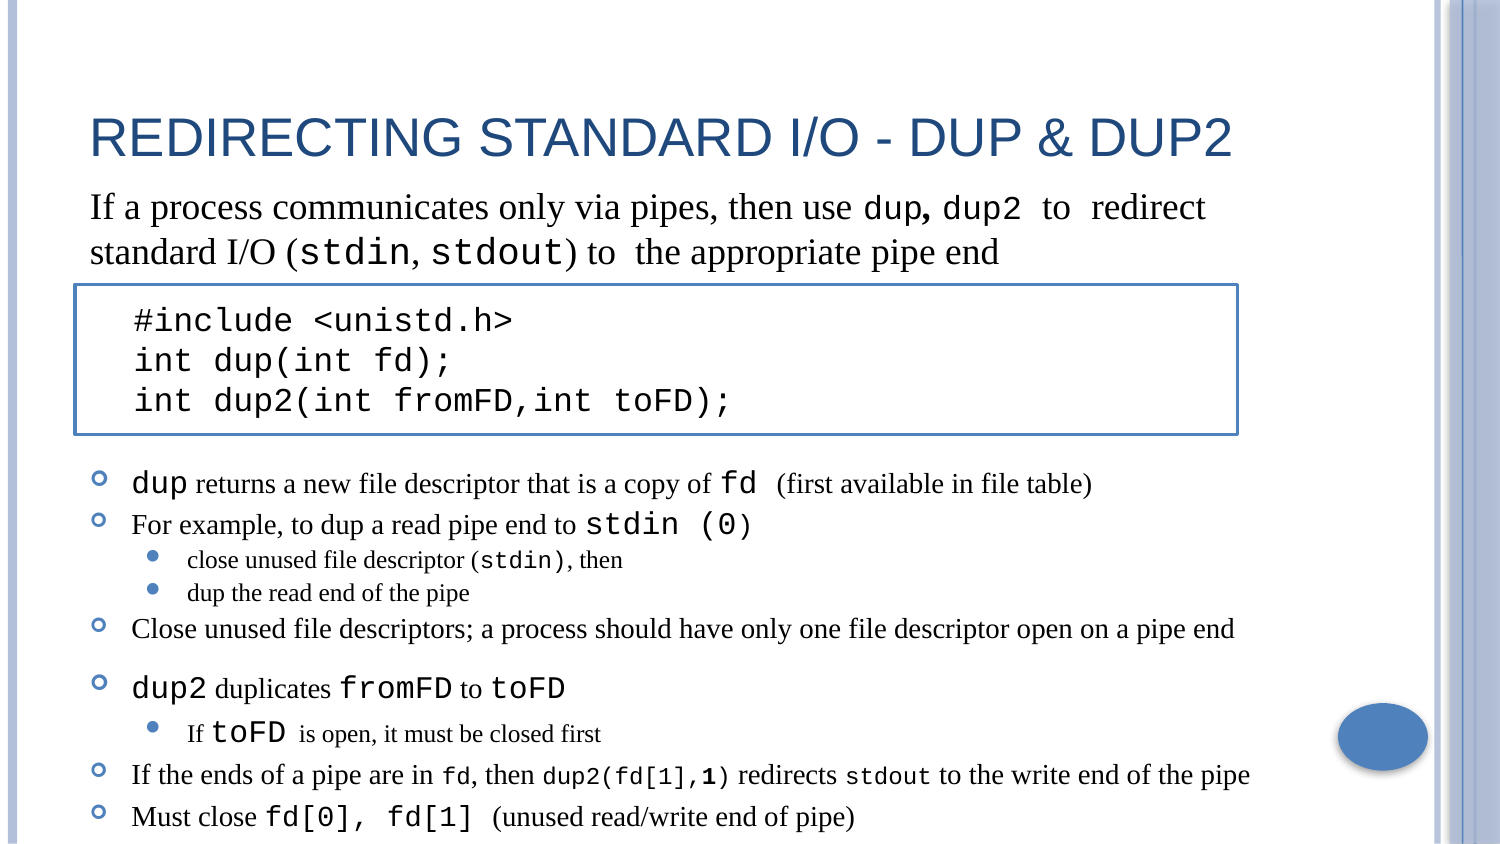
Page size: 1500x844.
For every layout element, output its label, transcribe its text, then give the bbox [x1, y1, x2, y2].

text_box If a process communicates only via pipes, then use dup, dup2 to redirect standard I/O (stdin, stdout) to the appropriate pipe end [75, 174, 1238, 280]
list dup returns a new file descriptor that is a copy of fd (first available in file table) For example, to dup a read pipe end to stdin (0) close unused file descriptor (stdin), then dup the read end of the pipe Close unused file descriptors; a process should have only one file descriptor open on a pipe end dup2 duplicates fromFD to toFD If toFD is open, it must be closed first If the ends of a pipe are in fd, then dup2(fd[1],1) redirects stdout to the write end of the pipe Must close fd[0], fd[1] (unused read/write end of pipe) [75, 459, 1400, 844]
text_box #include <unistd.h> int dup(int fd); int dup2(int fromFD,int toFD); [118, 291, 1257, 426]
text_box [73, 282, 1240, 436]
title Redirecting Standard I/O - DUP & DUP2 [75, 33, 1300, 175]
